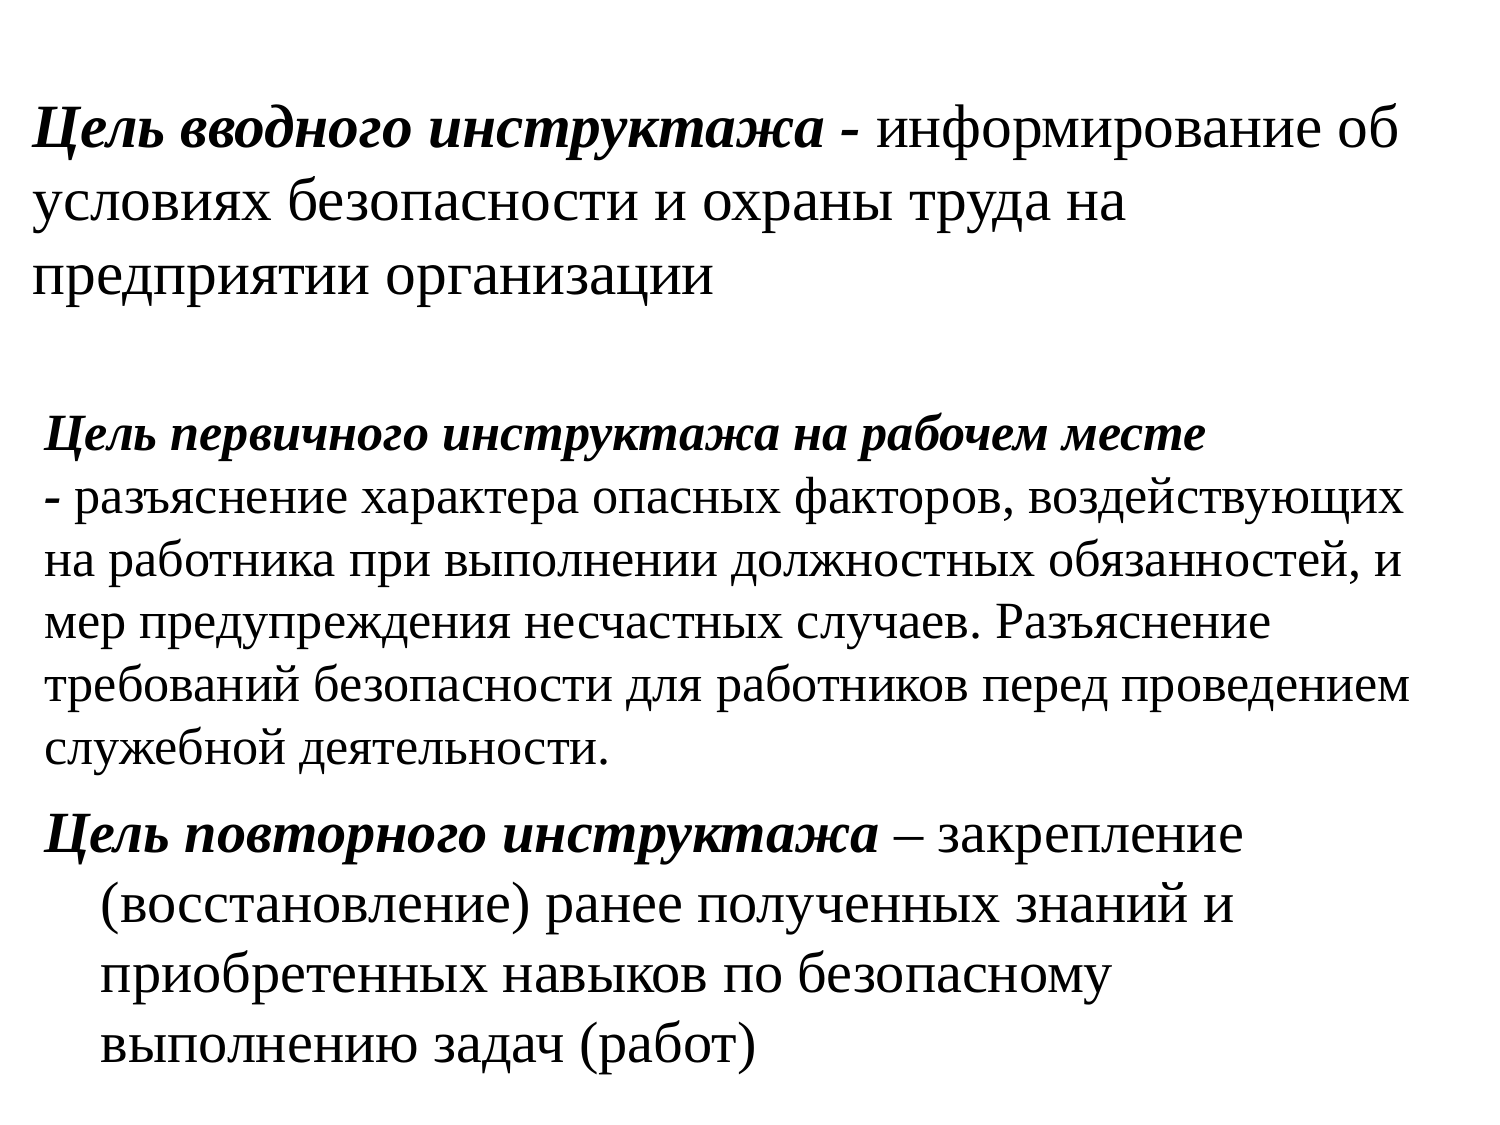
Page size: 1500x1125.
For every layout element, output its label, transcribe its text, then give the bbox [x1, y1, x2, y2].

text_box [78, 574, 1428, 786]
text_box Цель первичного инструктажа на рабочем месте - разъяснение характера опасных факторов, воздействующих на работника при выполнении должностных обязанностей, и мер предупреждения несчастных случаев. Разъяснение требований безопасности для работников перед проведением служебной деятельности. [29, 338, 1459, 786]
text_box Цель повторного инструктажа – закрепление (восстановление) ранее полученных знаний и приобретенных навыков по безопасному выполнению задач (работ) [29, 786, 1459, 1082]
title Цель вводного инструктажа - информирование об условиях безопасности и охраны труда на предприятии организации [17, 78, 1483, 315]
